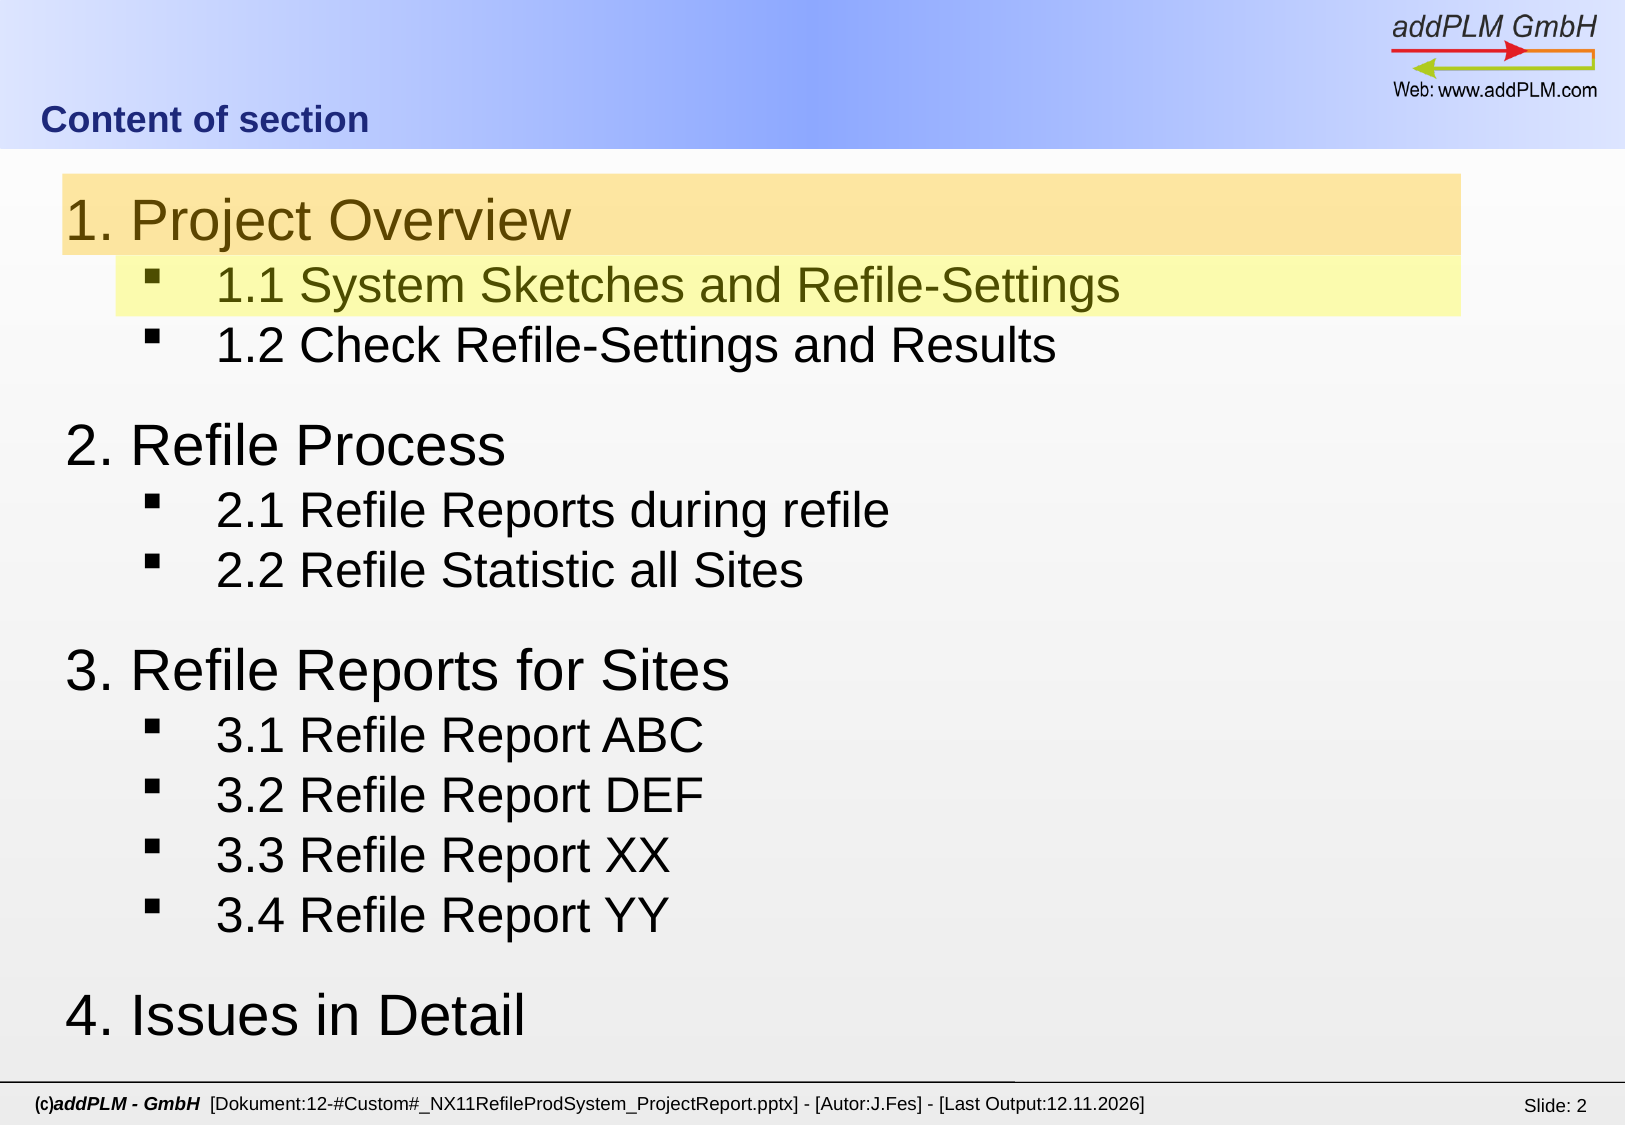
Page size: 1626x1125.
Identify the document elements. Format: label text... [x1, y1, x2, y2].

text_box [62, 173, 1461, 255]
picture [1391, 14, 1597, 97]
title Content of section [40, 67, 1582, 131]
text_box [115, 255, 1461, 317]
